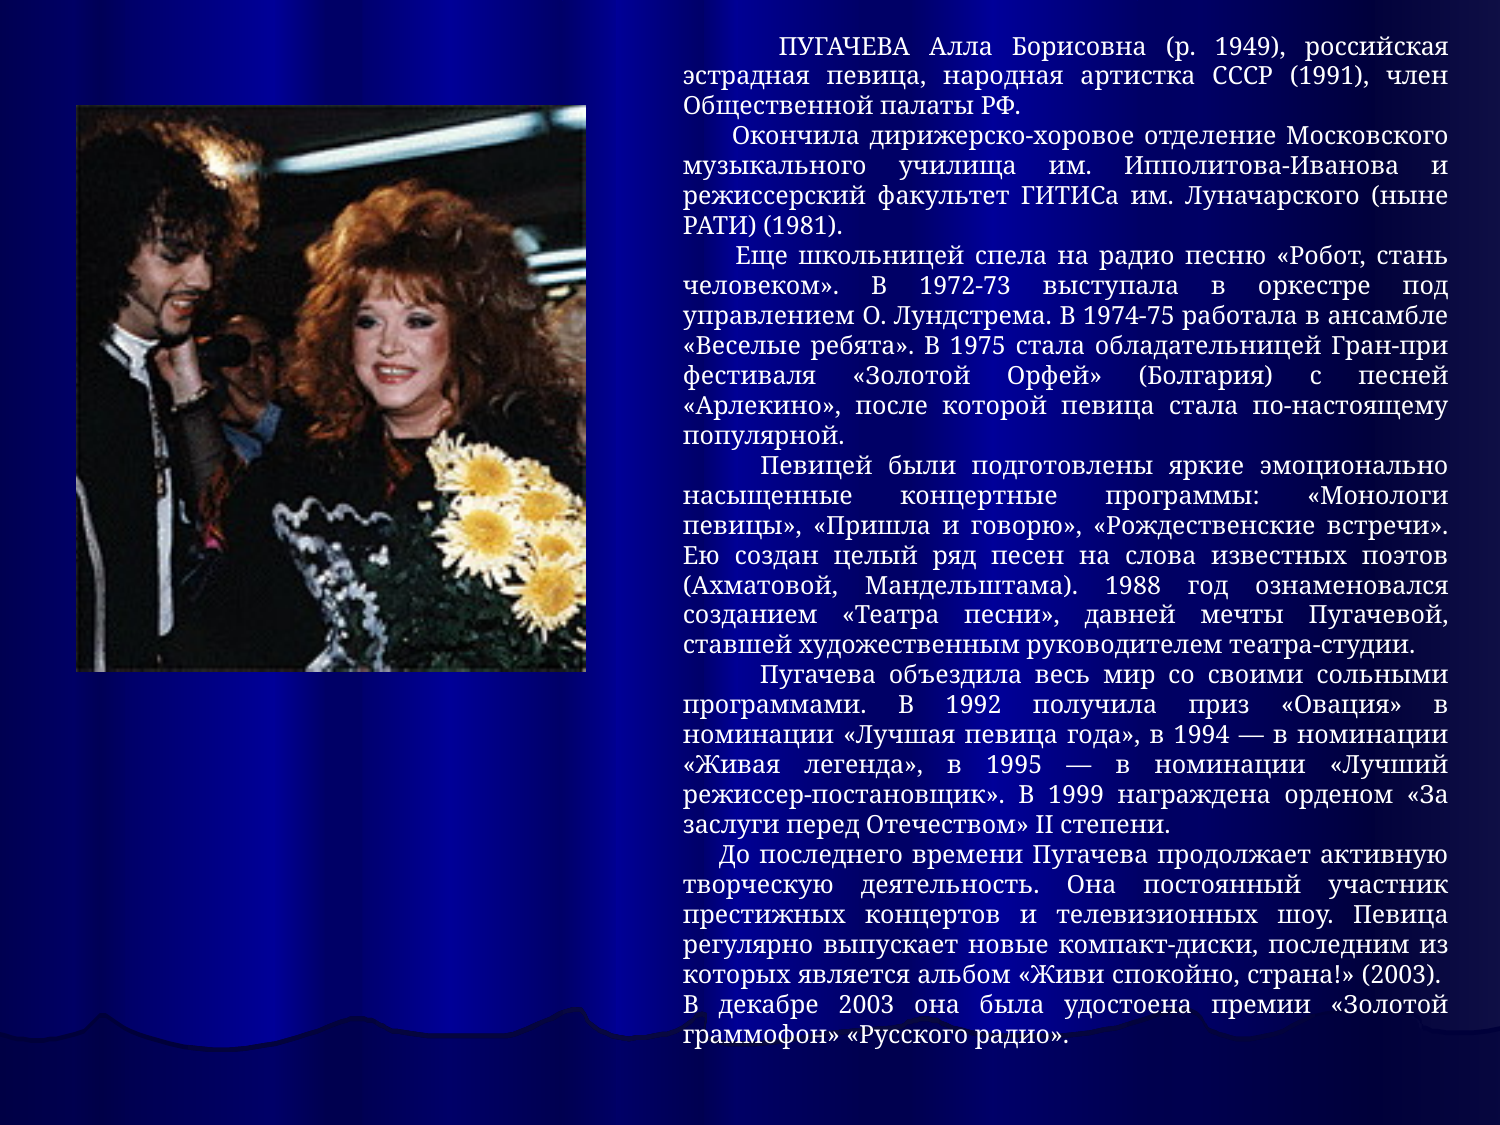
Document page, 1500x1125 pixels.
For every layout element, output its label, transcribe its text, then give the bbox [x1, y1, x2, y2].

picture [76, 105, 587, 673]
text_box ПУГАЧЕВА Алла Борисовна (р. 1949), российская эстрадная певица, народная артистка СССР (1991), член Общественной палаты РФ. Окончила дирижерско-хоровое отделение Московского музыкального училища им. Ипполитова-Иванова и режиссерский факультет ГИТИСа им. Луначарского (ныне РАТИ) (1981). Еще школьницей спела на радио песню «Робот, стань человеком». В 1972-73 выступала в оркестре под управлением О. Лундстрема. В 1974-75 работала в ансамбле «Веселые ребята». В 1975 стала обладательницей Гран-при фестиваля «Золотой Орфей» (Болгария) с песней «Арлекино», после которой певица стала по-настоящему популярной. Певицей были подготовлены яркие эмоционально насыщенные концертные программы: «Монологи певицы», «Пришла и говорю», «Рождественские встречи». Ею создан целый ряд песен на слова известных поэтов (Ахматовой, Мандельштама). 1988 год ознаменовался созданием «Театра песни», давней мечты Пугачевой, ставшей художественным руководителем театра-студии. Пугачева объездила весь мир со своими сольными программами. В 1992 получила приз «Овация» в номинации «Лучшая певица года», в 1994 — в номинации «Живая легенда», в 1995 — в номинации «Лучший режиссер-постановщик». В 1999 награждена орденом «За заслуги перед Отечеством» II степени. До последнего времени Пугачева продолжает активную творческую деятельность. Она постоянный участник престижных концертов и телевизионных шоу. Певица регулярно выпускает новые компакт-диски, последним из которых является альбом «Живи спокойно, страна!» (2003). В декабре 2003 она была удостоена премии «Золотой граммофон» «Русского радио». [667, 22, 1465, 1056]
